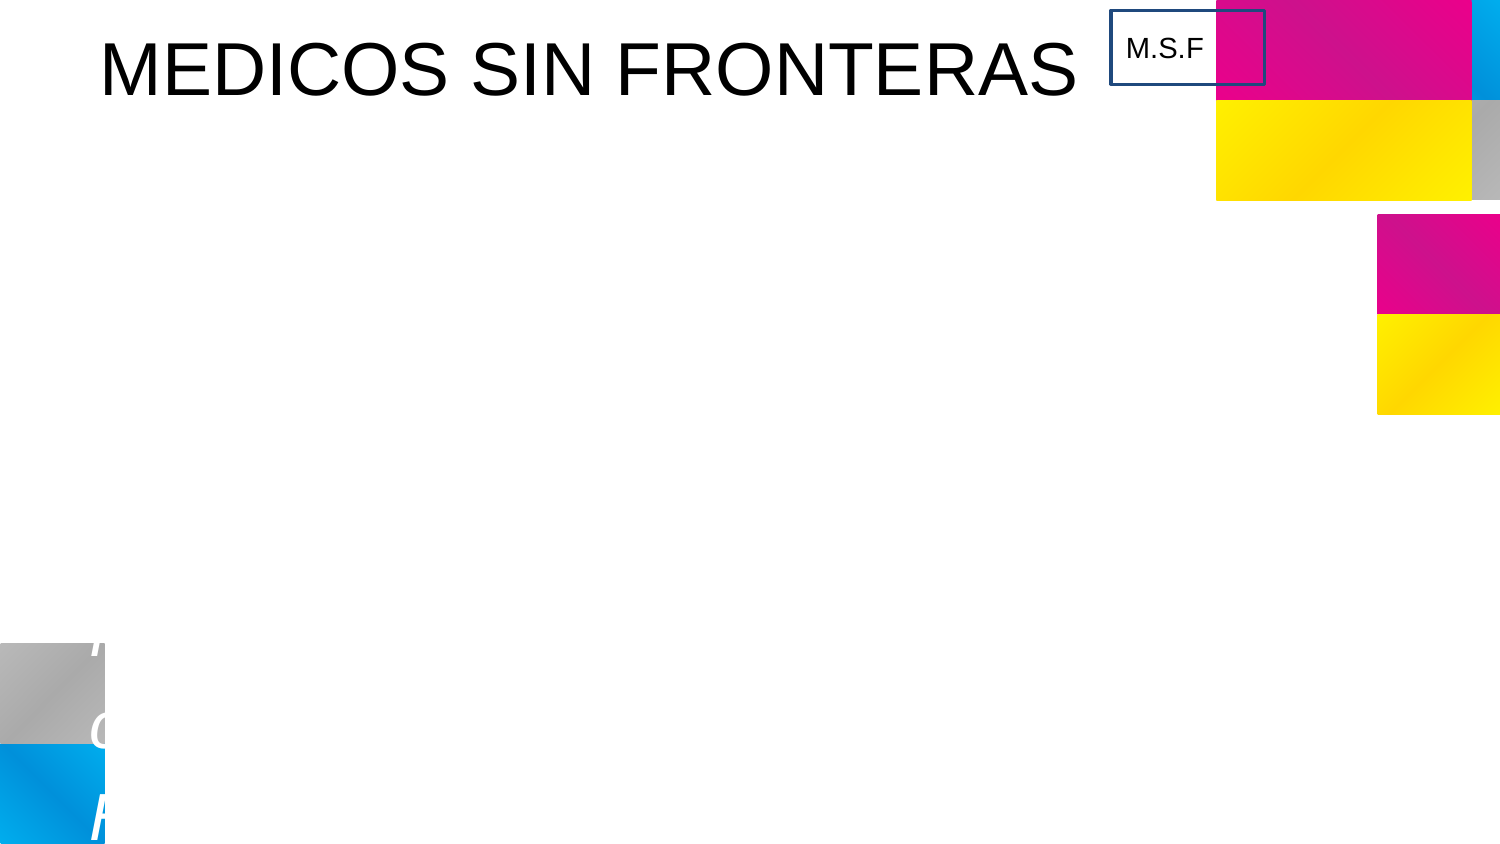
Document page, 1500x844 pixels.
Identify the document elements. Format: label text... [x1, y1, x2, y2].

text_box MEDICOS SIN FRONTERAS [85, 10, 1214, 103]
text_box M.S.F [1111, 10, 1265, 85]
text_box Los que trabajan en Médicos Sin Fronteras: médicos , cirujanos , anestesistas , ginecólogos, enfermeros, matrona/os, psicólogos, logistas , gestores de recursos humanos , responsables de fianzas, administradores , puesto de coordinación y otros profesionales. Hombres y mujeres trabajan aquí [75, 103, 1407, 760]
picture [92, 795, 105, 839]
